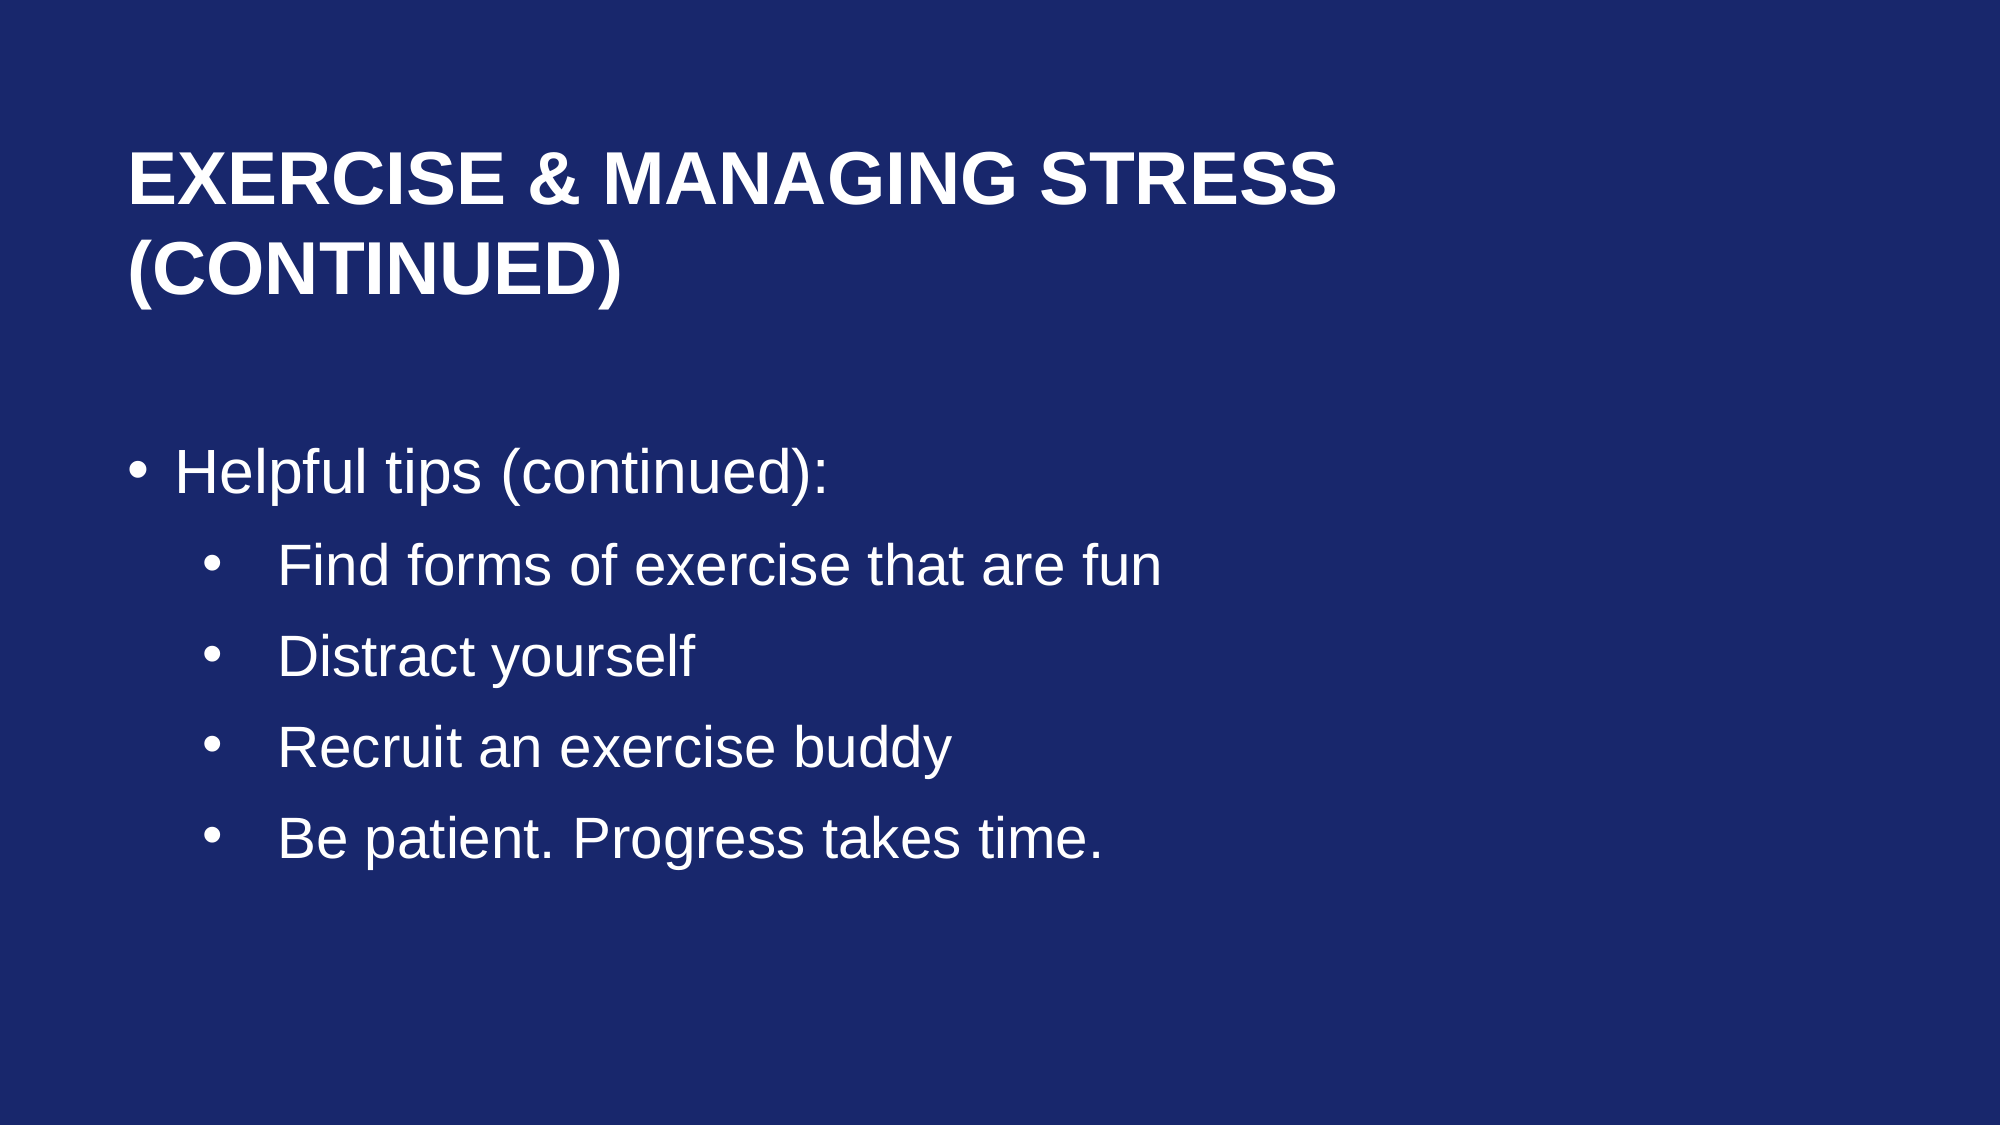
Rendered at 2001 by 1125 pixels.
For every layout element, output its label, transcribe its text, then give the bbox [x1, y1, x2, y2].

list Helpful tips (continued): Find forms of exercise that are fun Distract yourself Recruit an exercise buddy Be patient. Progress takes time. [112, 351, 1775, 950]
title Exercise & Managing stress (continued) [112, 99, 1775, 339]
